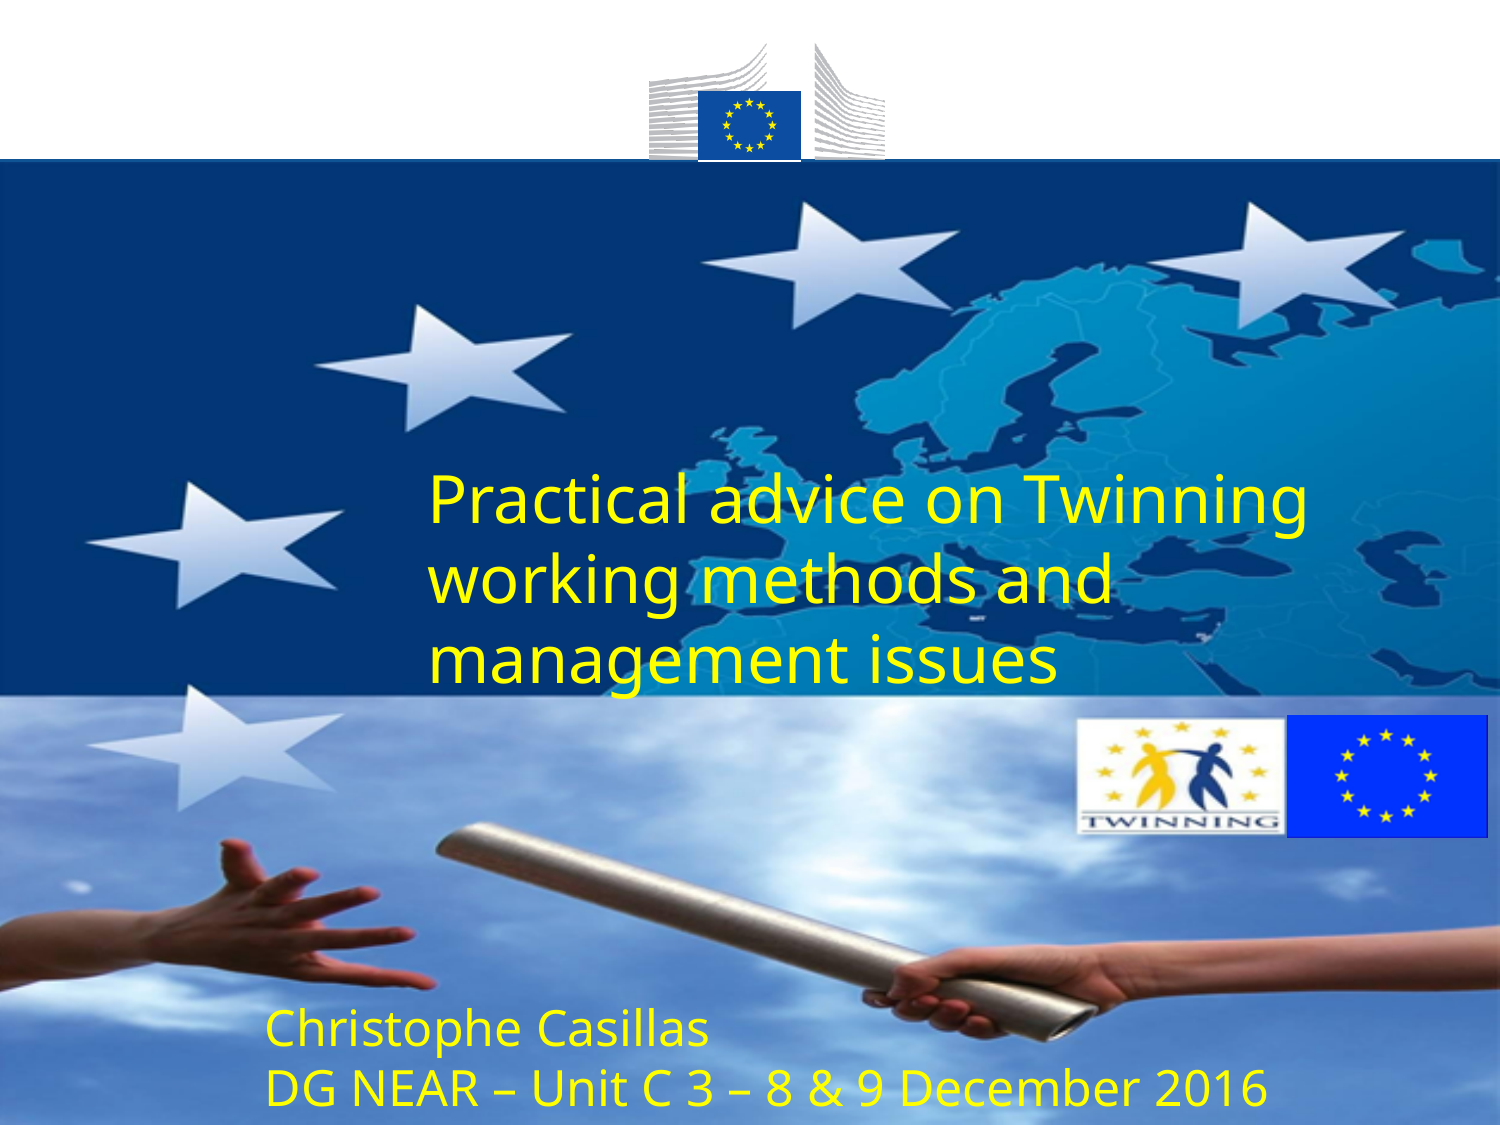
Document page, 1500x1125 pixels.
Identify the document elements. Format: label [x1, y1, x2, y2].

picture [1176, 487, 1205, 522]
picture [1134, 487, 1163, 522]
picture [928, 487, 960, 523]
picture [873, 487, 903, 523]
picture [1270, 487, 1304, 541]
picture [1217, 488, 1222, 522]
picture [971, 487, 1000, 522]
picture [0, 162, 1500, 1125]
picture [1117, 488, 1122, 522]
picture [1234, 487, 1263, 522]
picture [1024, 476, 1059, 522]
picture [1061, 488, 1110, 522]
